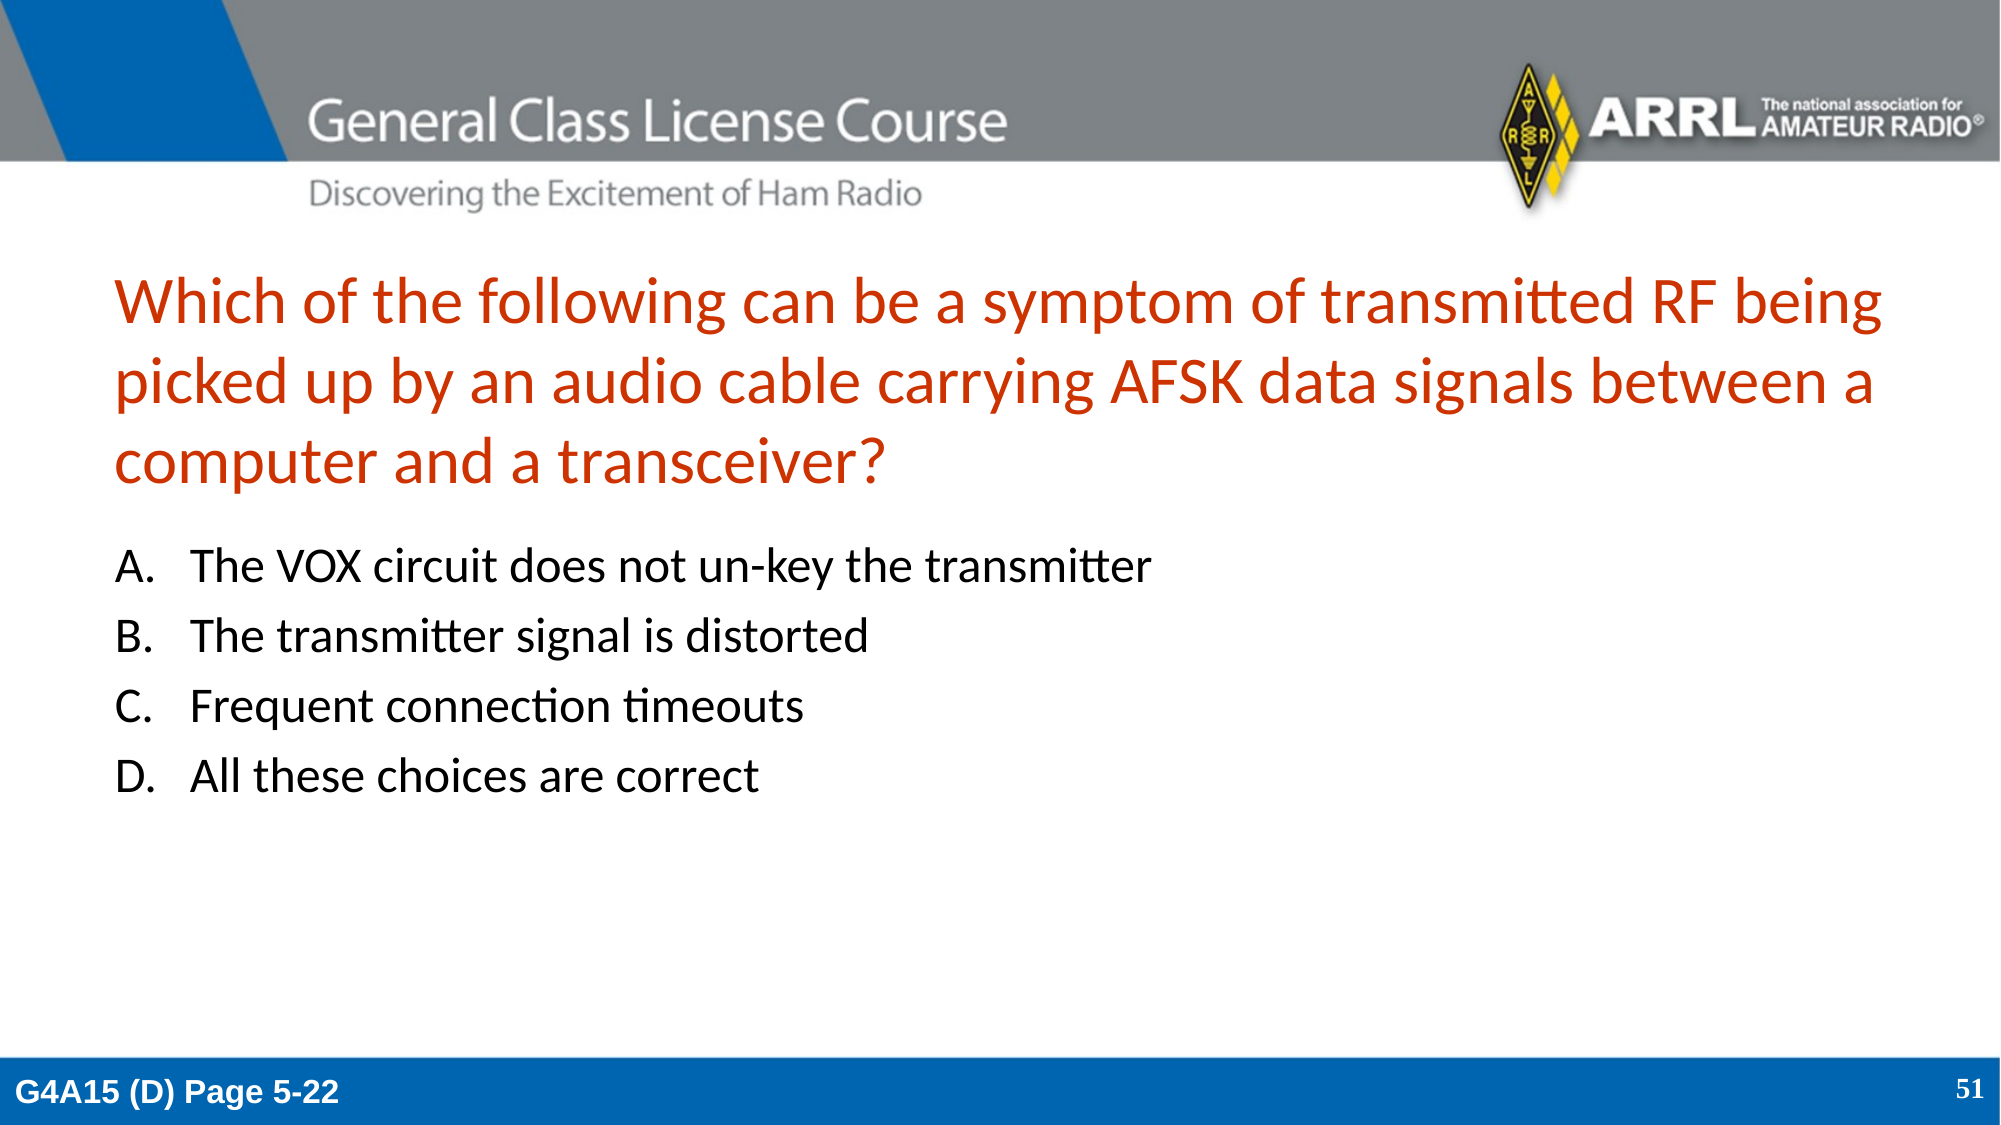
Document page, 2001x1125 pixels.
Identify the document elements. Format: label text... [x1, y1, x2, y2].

text_box 51 [1875, 1062, 2000, 1113]
list The VOX circuit does not un-key the transmitter The transmitter signal is distorted Frequent connection timeouts All these choices are correct [99, 525, 1900, 1005]
title Which of the following can be a symptom of transmitted RF being picked up by an audio cable carrying AFSK data signals between a computer and a transceiver? [99, 249, 1900, 468]
picture [0, 0, 2001, 1125]
text_box G4A15 (D) Page 5-22 [0, 1062, 1313, 1118]
